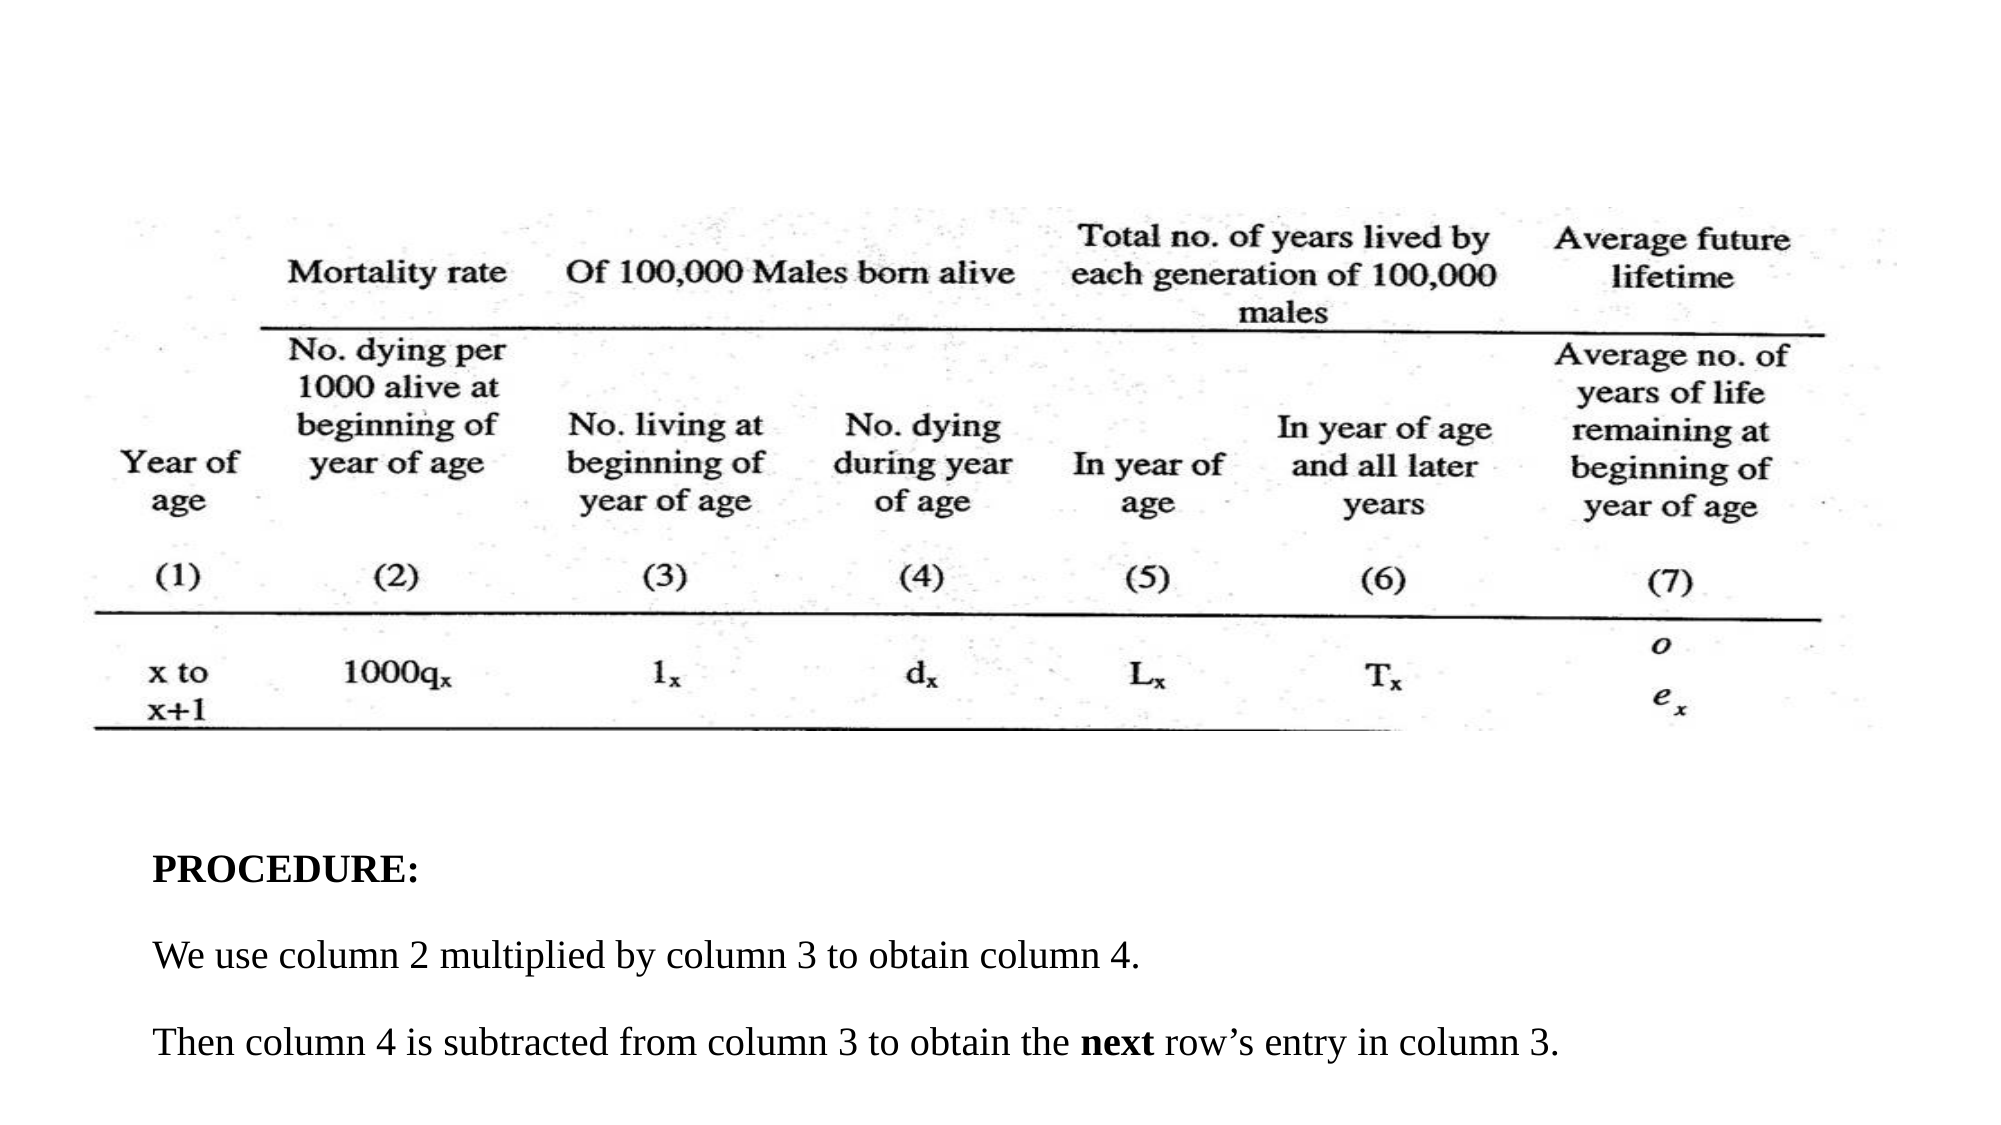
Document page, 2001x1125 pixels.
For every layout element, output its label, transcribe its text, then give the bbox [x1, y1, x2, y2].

list PROCEDURE: We use column 2 multiplied by column 3 to obtain column 4. Then column 4 is subtracted from column 3 to obtain the next row’s entry in column 3. [137, 810, 1863, 1074]
picture [83, 207, 1897, 731]
